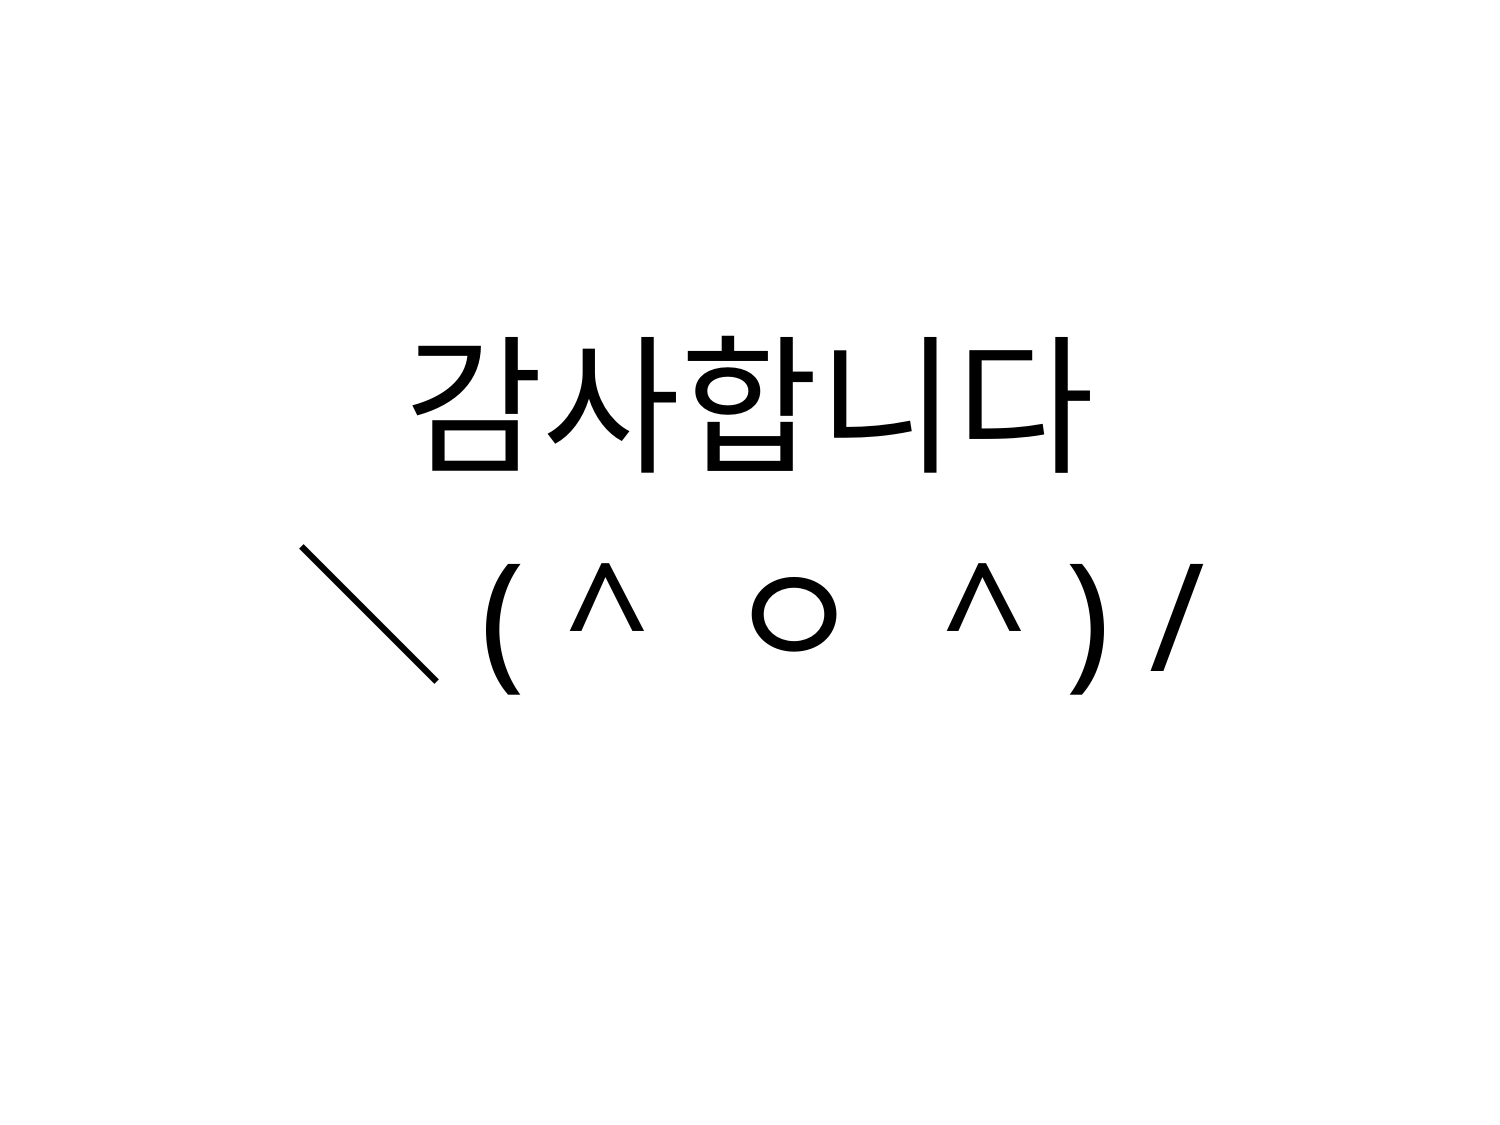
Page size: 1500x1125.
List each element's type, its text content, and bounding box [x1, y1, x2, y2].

list 감사합니다 ＼( ^ ㅇ ^ ) / [75, 93, 1425, 1005]
